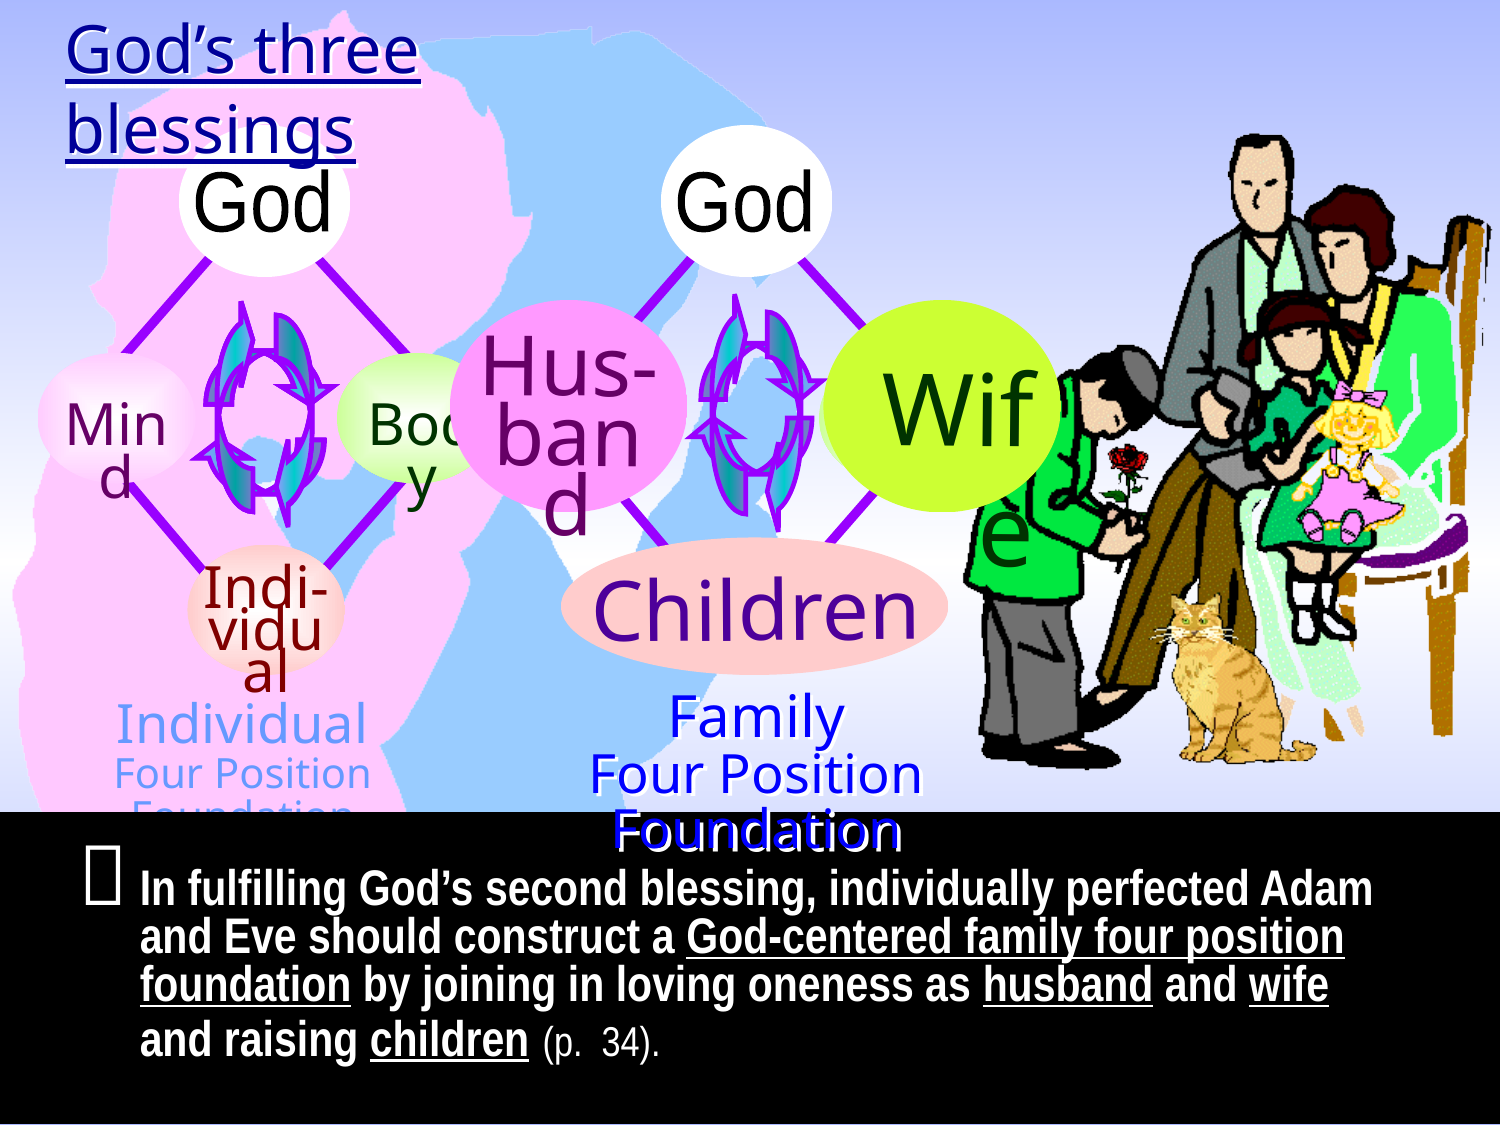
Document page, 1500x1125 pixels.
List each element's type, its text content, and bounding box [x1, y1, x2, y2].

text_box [519, 124, 981, 676]
text_box Family Four Position Foundation [449, 684, 1063, 858]
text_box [0, 0, 813, 813]
picture [937, 112, 1500, 788]
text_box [37, 124, 499, 676]
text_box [63, 859, 1413, 1076]
text_box [0, 812, 1500, 1124]
